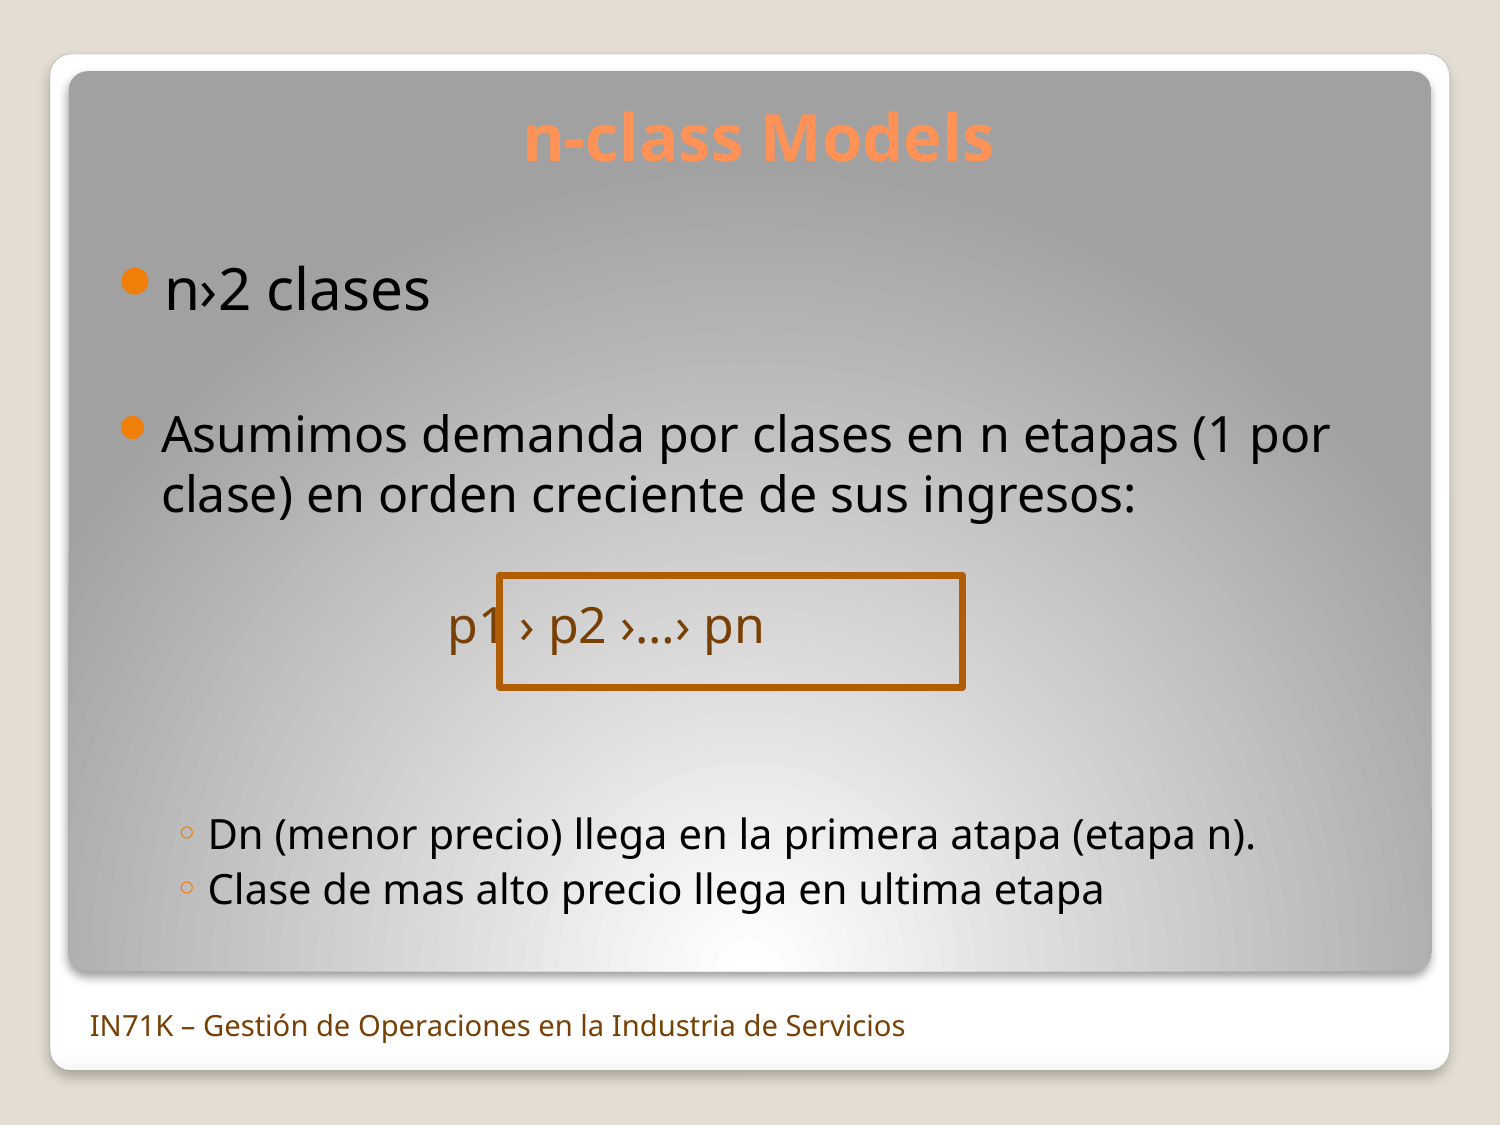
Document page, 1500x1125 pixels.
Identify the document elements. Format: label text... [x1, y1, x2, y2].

list n›2 clases Asumimos demanda por clases en n etapas (1 por clase) en orden creciente de sus ingresos: p1 › p2 ›…› pn Dn (menor precio) llega en la primera atapa (etapa n). Clase de mas alto precio llega en ultima etapa [87, 237, 1430, 925]
text_box [496, 572, 966, 691]
title n-class Models [87, 87, 1430, 237]
text_box IN71K – Gestión de Operaciones en la Industria de Servicios [74, 999, 1263, 1050]
